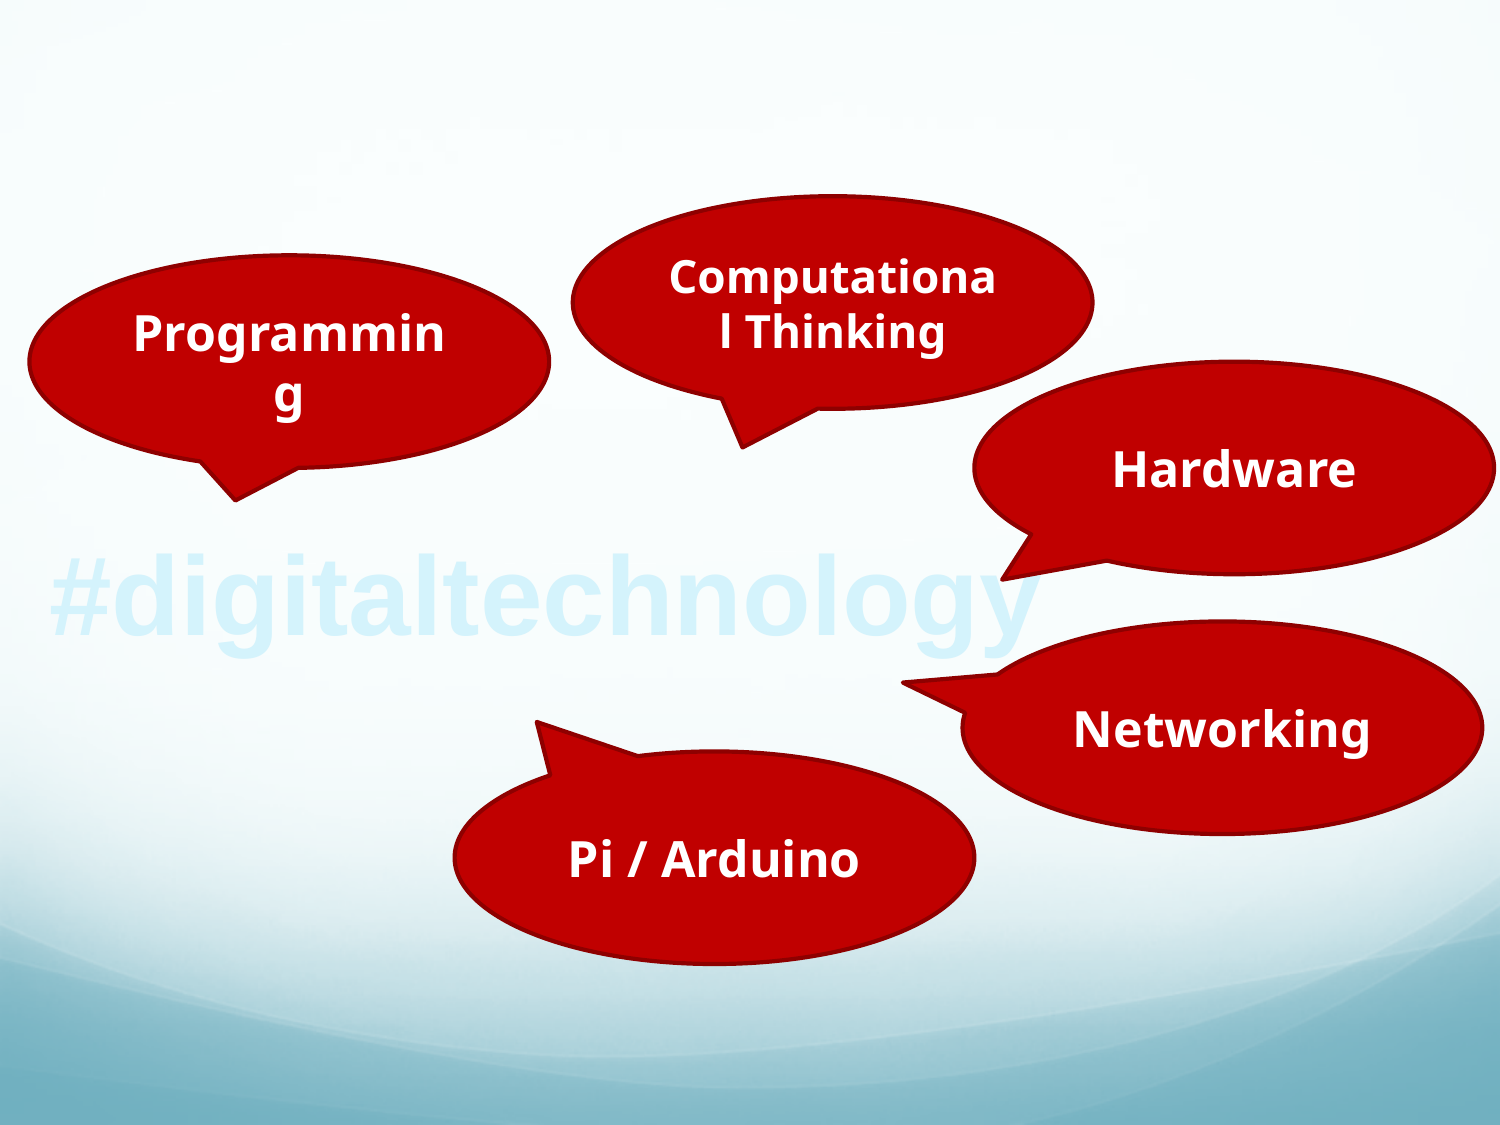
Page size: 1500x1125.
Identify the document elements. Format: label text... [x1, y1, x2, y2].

text_box #digitaltechnology [34, 515, 1059, 666]
text_box Hardware [972, 359, 1497, 582]
text_box Pi / Arduino [452, 719, 977, 967]
text_box Computational Thinking [570, 194, 1095, 450]
text_box Programming [27, 253, 552, 503]
text_box Networking [900, 619, 1485, 837]
